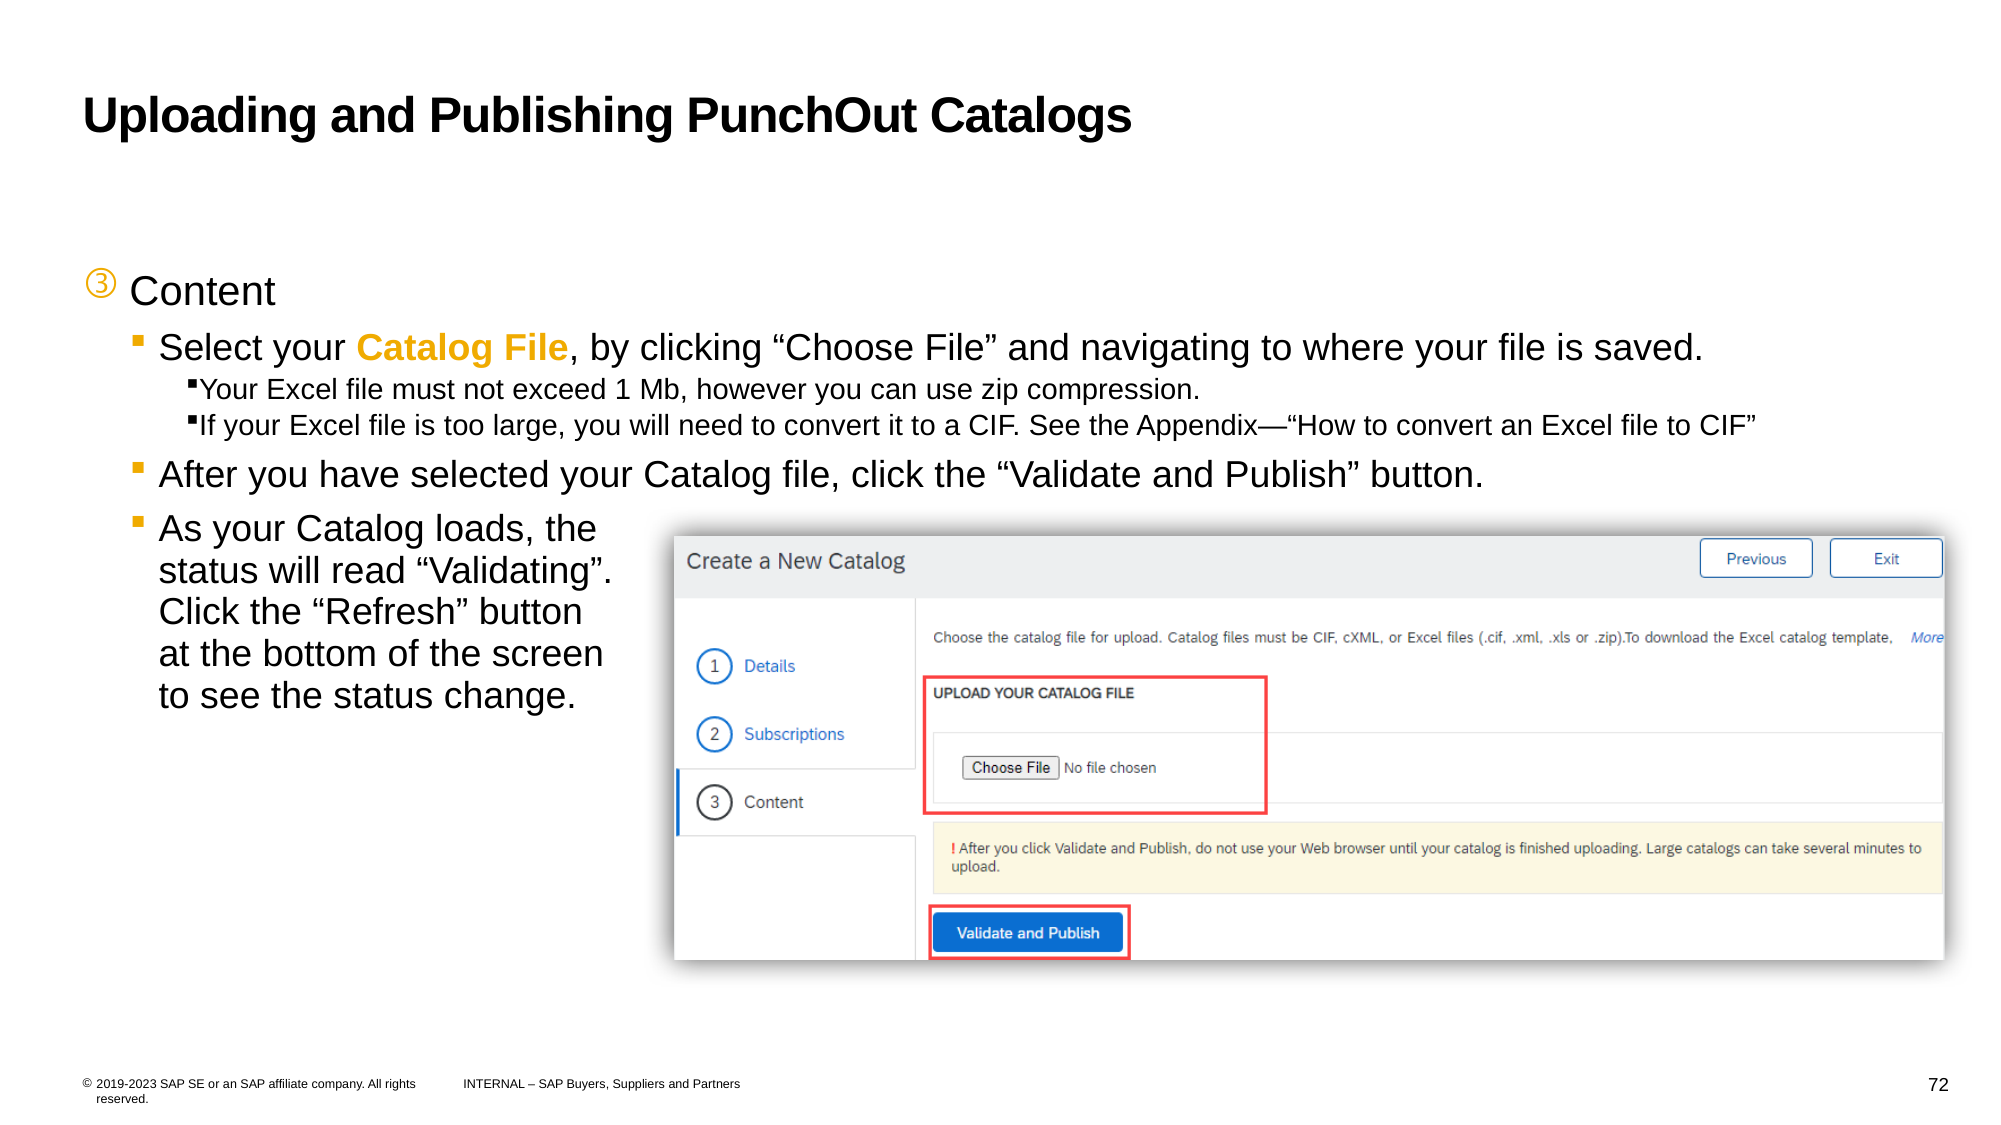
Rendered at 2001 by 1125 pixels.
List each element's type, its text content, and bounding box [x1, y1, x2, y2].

picture [673, 536, 1945, 960]
title Uploading and Publishing PunchOut Catalogs [82, 82, 1918, 144]
list Content Select your Catalog File, by clicking “Choose File” and navigating to where your file is saved. Your Excel file must not exceed 1 Mb, however you can use zip compression. If your Excel file is too large, you will need to convert it to a CIF. See the Appendix—“How to convert an Excel file to CIF” After you have selected your Catalog file, click the “Validate and Publish” button. As your Catalog loads, the status will read “Validating”. Click the “Refresh” button at the bottom of the screen to see the status change. [82, 265, 1918, 1040]
